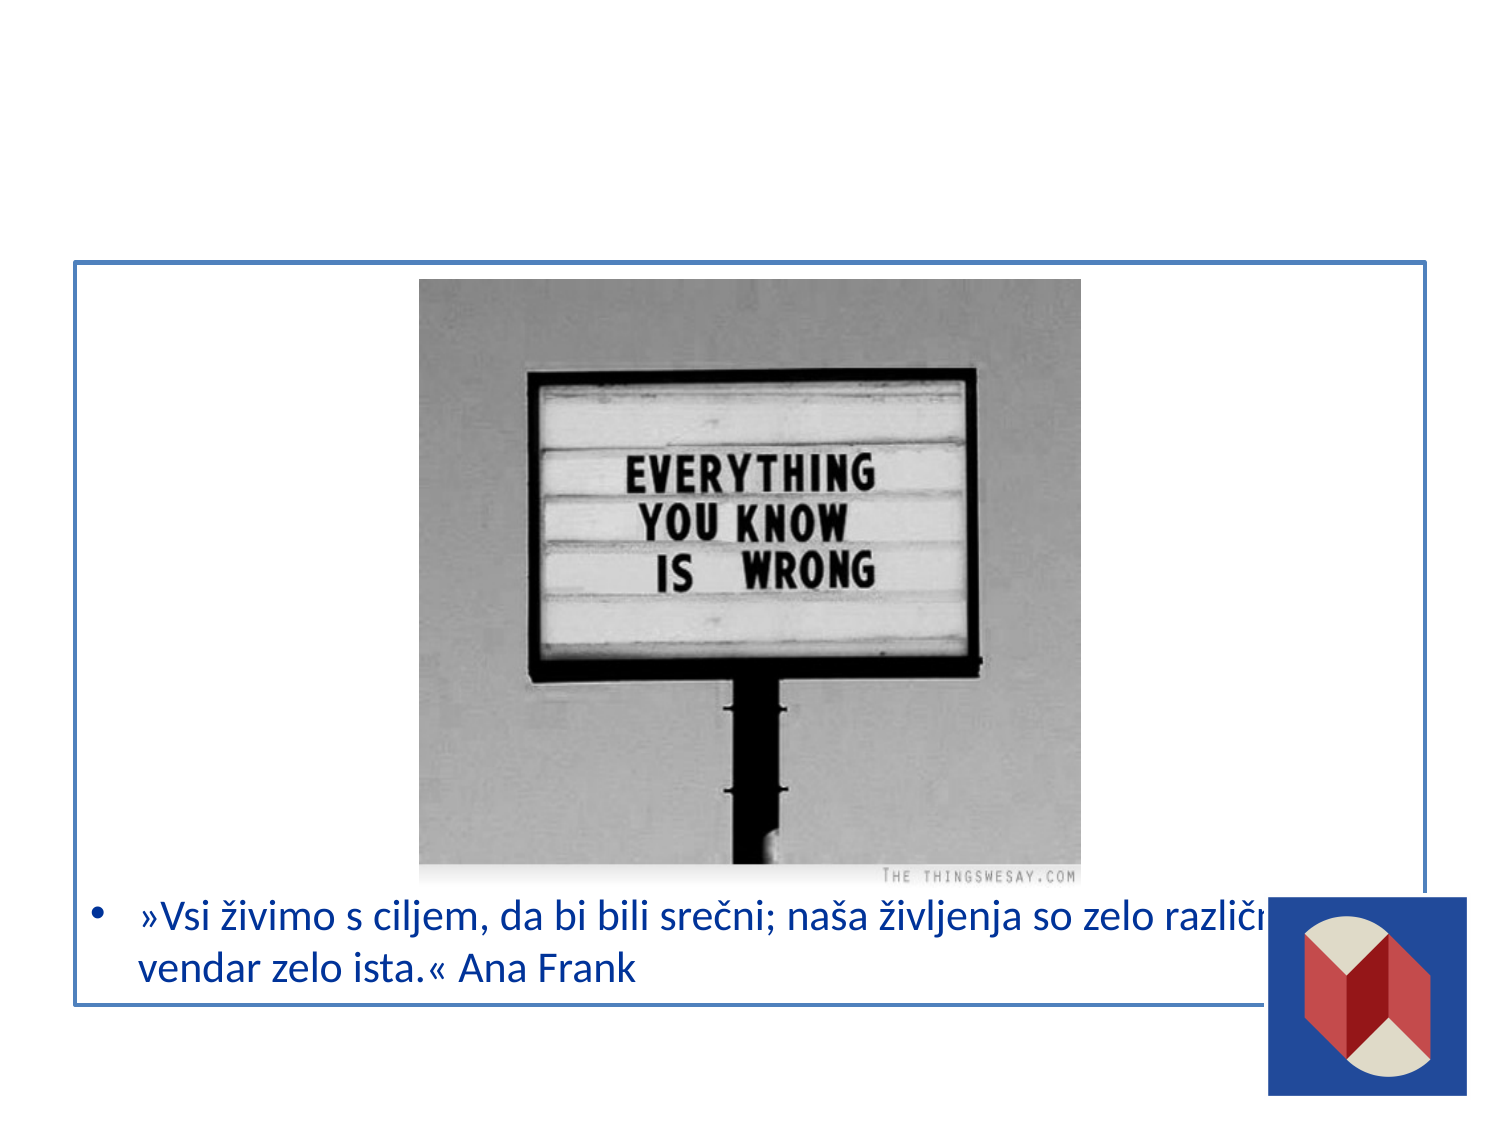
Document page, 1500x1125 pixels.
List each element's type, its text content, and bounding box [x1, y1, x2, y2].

picture [419, 279, 1081, 888]
list »Vsi živimo s ciljem, da bi bili srečni; naša življenja so zelo različna, pa vendar zelo ista.« Ana Frank [73, 260, 1427, 1007]
picture [1264, 892, 1471, 1100]
